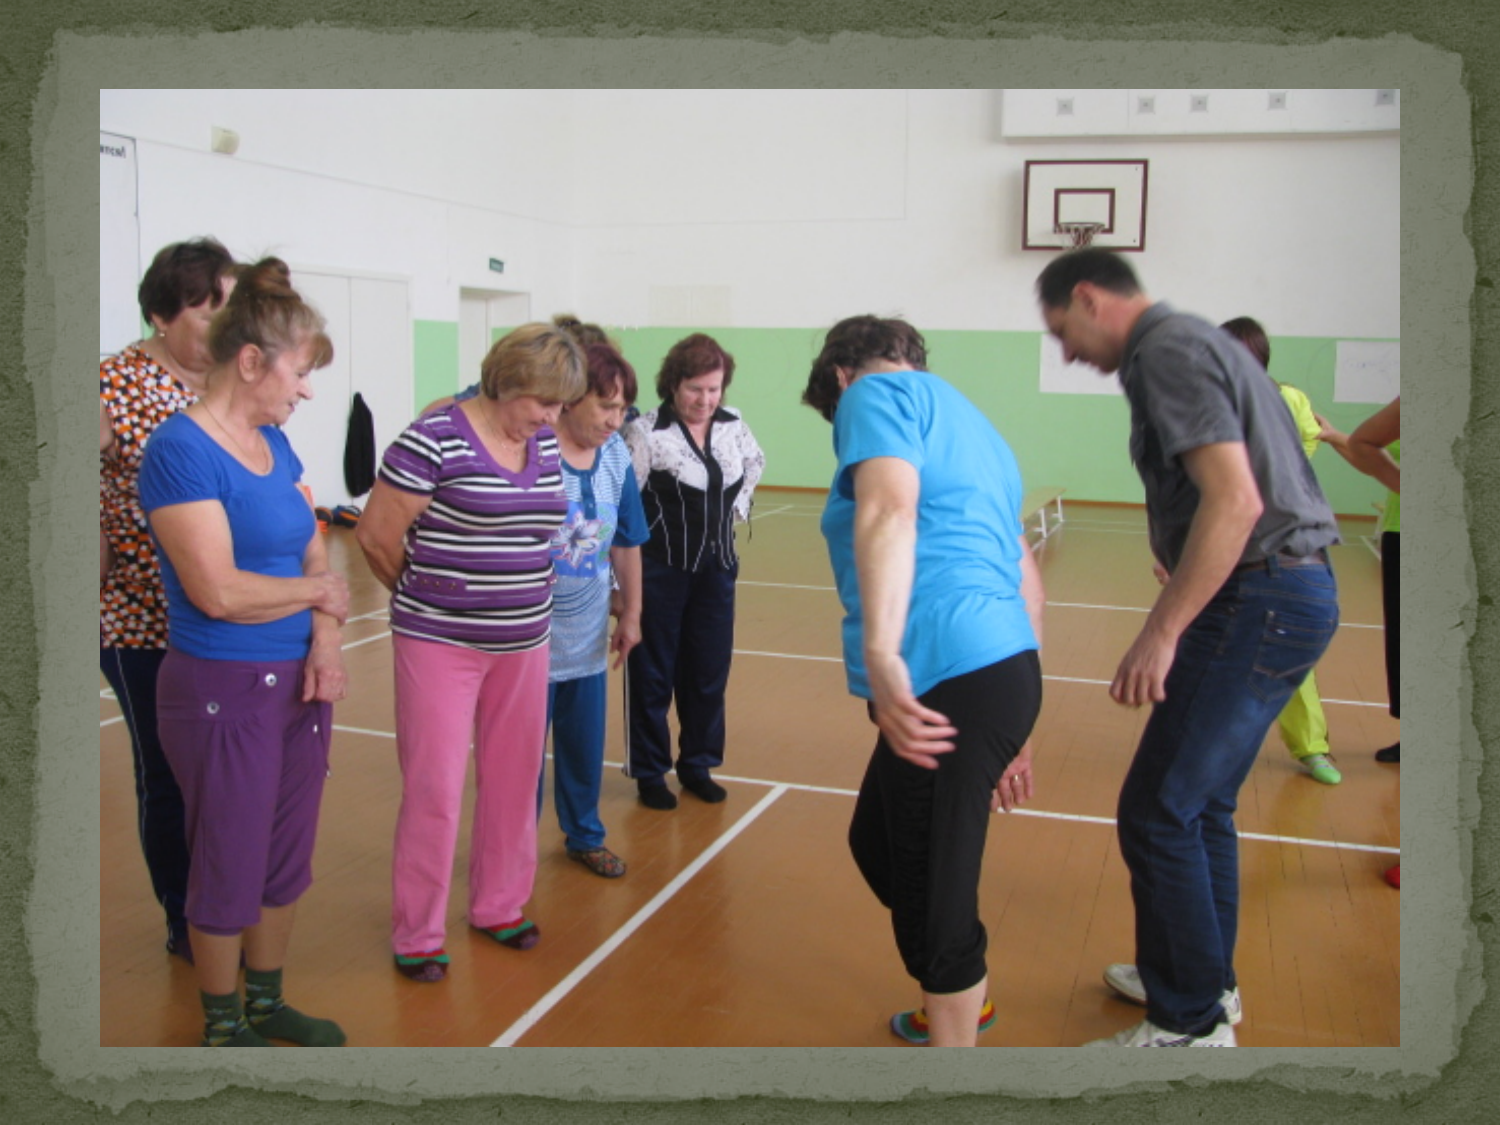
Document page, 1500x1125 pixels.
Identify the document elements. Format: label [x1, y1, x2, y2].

picture [100, 89, 1400, 1047]
